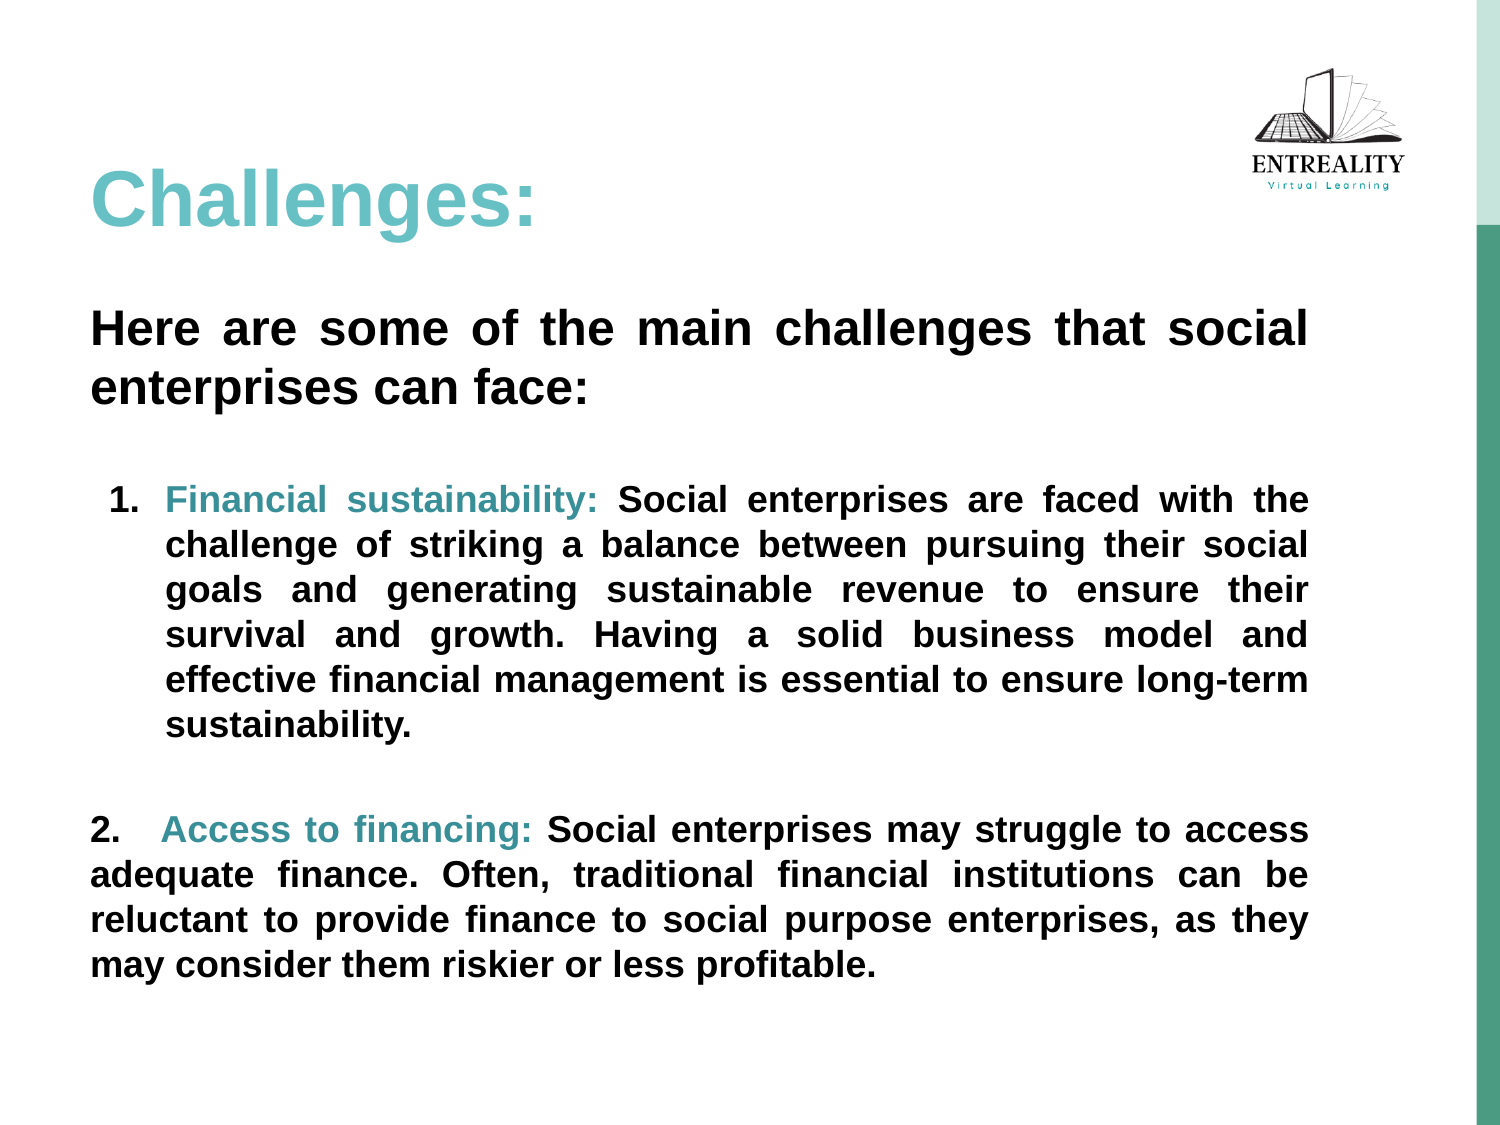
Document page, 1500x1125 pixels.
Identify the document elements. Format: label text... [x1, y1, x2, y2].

picture [1198, 0, 1458, 259]
title Challenges: [75, 25, 1025, 250]
list Here are some of the main challenges that social enterprises can face: Financial sustainability: Social enterprises are faced with the challenge of striking a balance between pursuing their social goals and generating sustainable revenue to ensure their survival and growth. Having a solid business model and effective financial management is essential to ensure long-term sustainability. 2. Access to financing: Social enterprises may struggle to access adequate finance. Often, traditional financial institutions can be reluctant to provide finance to social purpose enterprises, as they may consider them riskier or less profitable. [75, 287, 1325, 1005]
